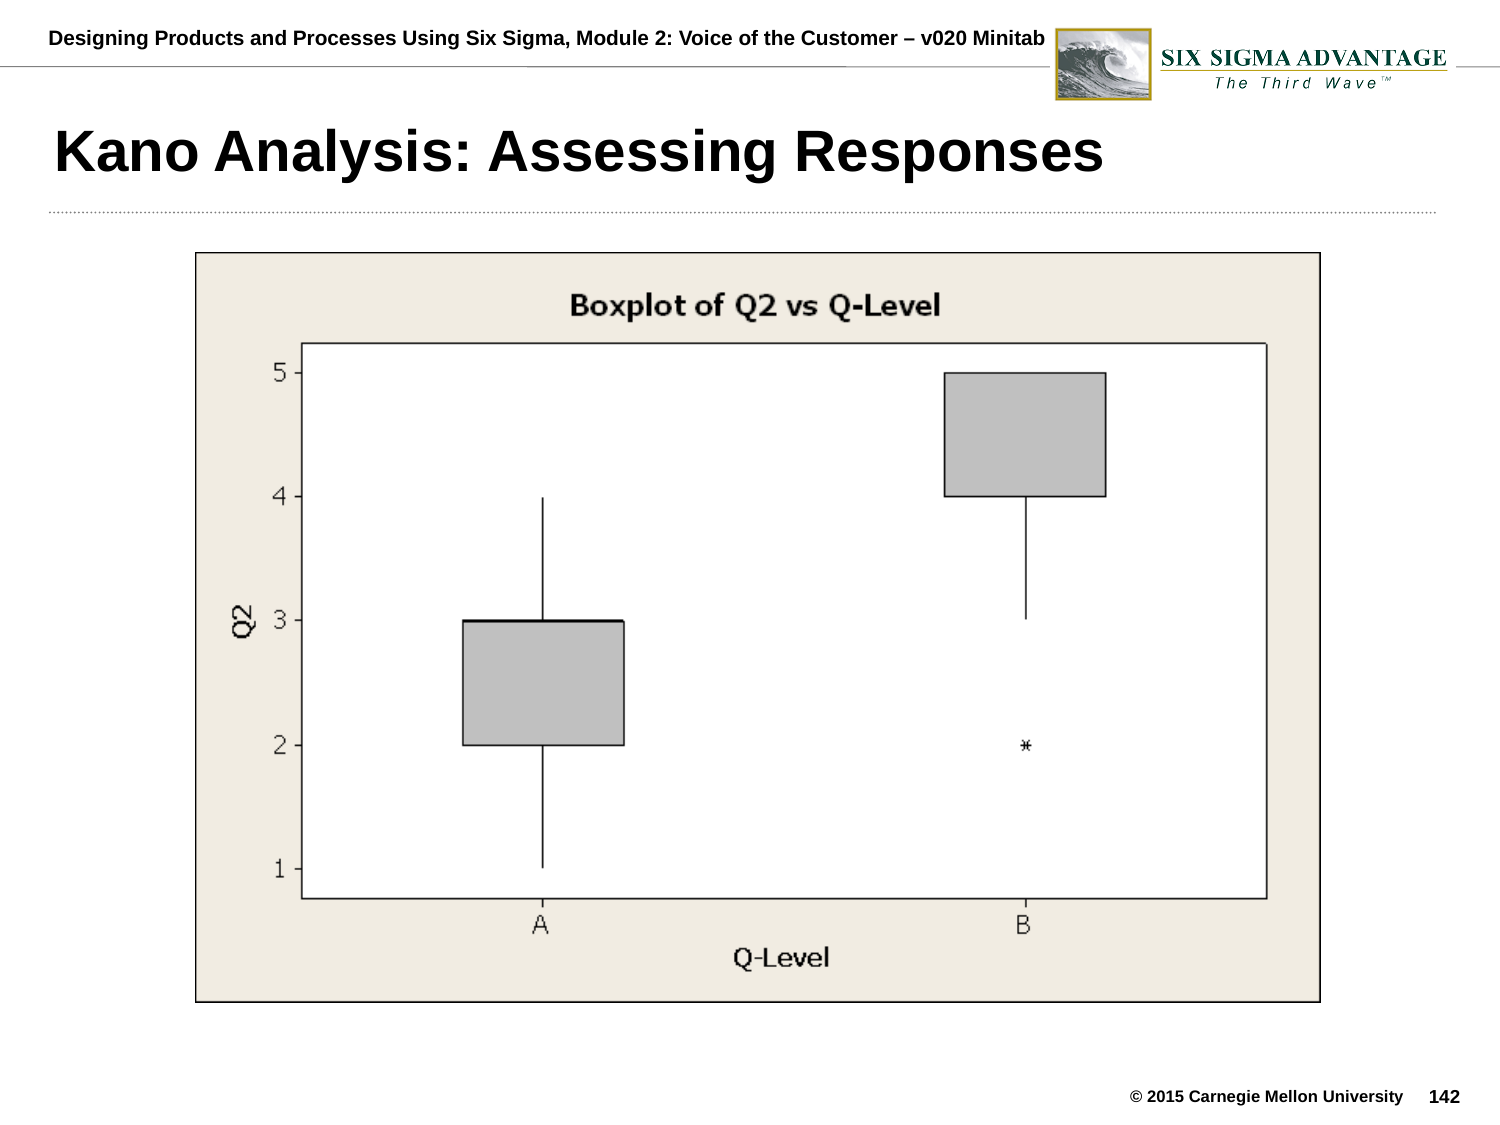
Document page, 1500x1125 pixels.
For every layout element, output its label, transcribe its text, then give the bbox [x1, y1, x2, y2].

picture [194, 252, 1321, 1003]
picture [1049, 24, 1456, 104]
title Kano Analysis: Assessing Responses [54, 127, 1450, 184]
